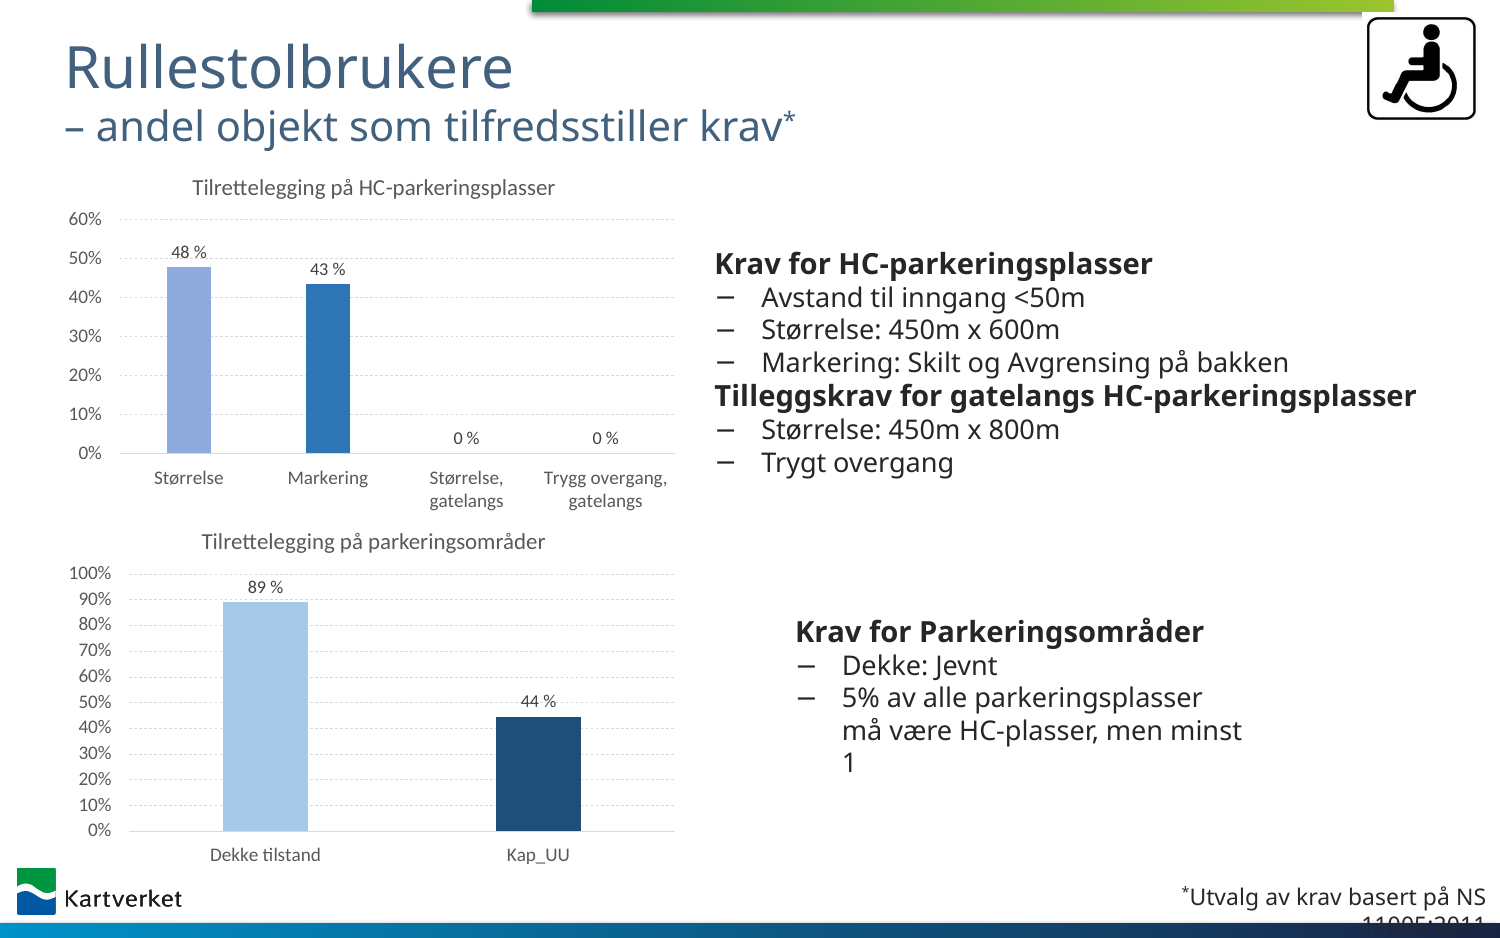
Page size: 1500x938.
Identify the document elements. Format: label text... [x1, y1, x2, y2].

picture [1362, 12, 1481, 126]
text_box Rullestolbrukere – andel objekt som tilfredsstiller krav* [49, 25, 1431, 158]
picture [62, 520, 686, 874]
text_box Krav for HC-parkeringsplasser Avstand til inngang <50m Størrelse: 450m x 600m Markering: Skilt og Avgrensing på bakken Tilleggskrav for gatelangs HC-parkeringsplasser Størrelse: 450m x 800m Trygt overgang [699, 237, 1433, 485]
text_box Krav for Parkeringsområder Dekke: Jevnt 5% av alle parkeringsplasser må være HC-plasser, men minst 1 [780, 605, 1261, 786]
text_box *Utvalg av krav basert på NS 11005:2011 [1068, 873, 1500, 938]
picture [62, 166, 686, 519]
